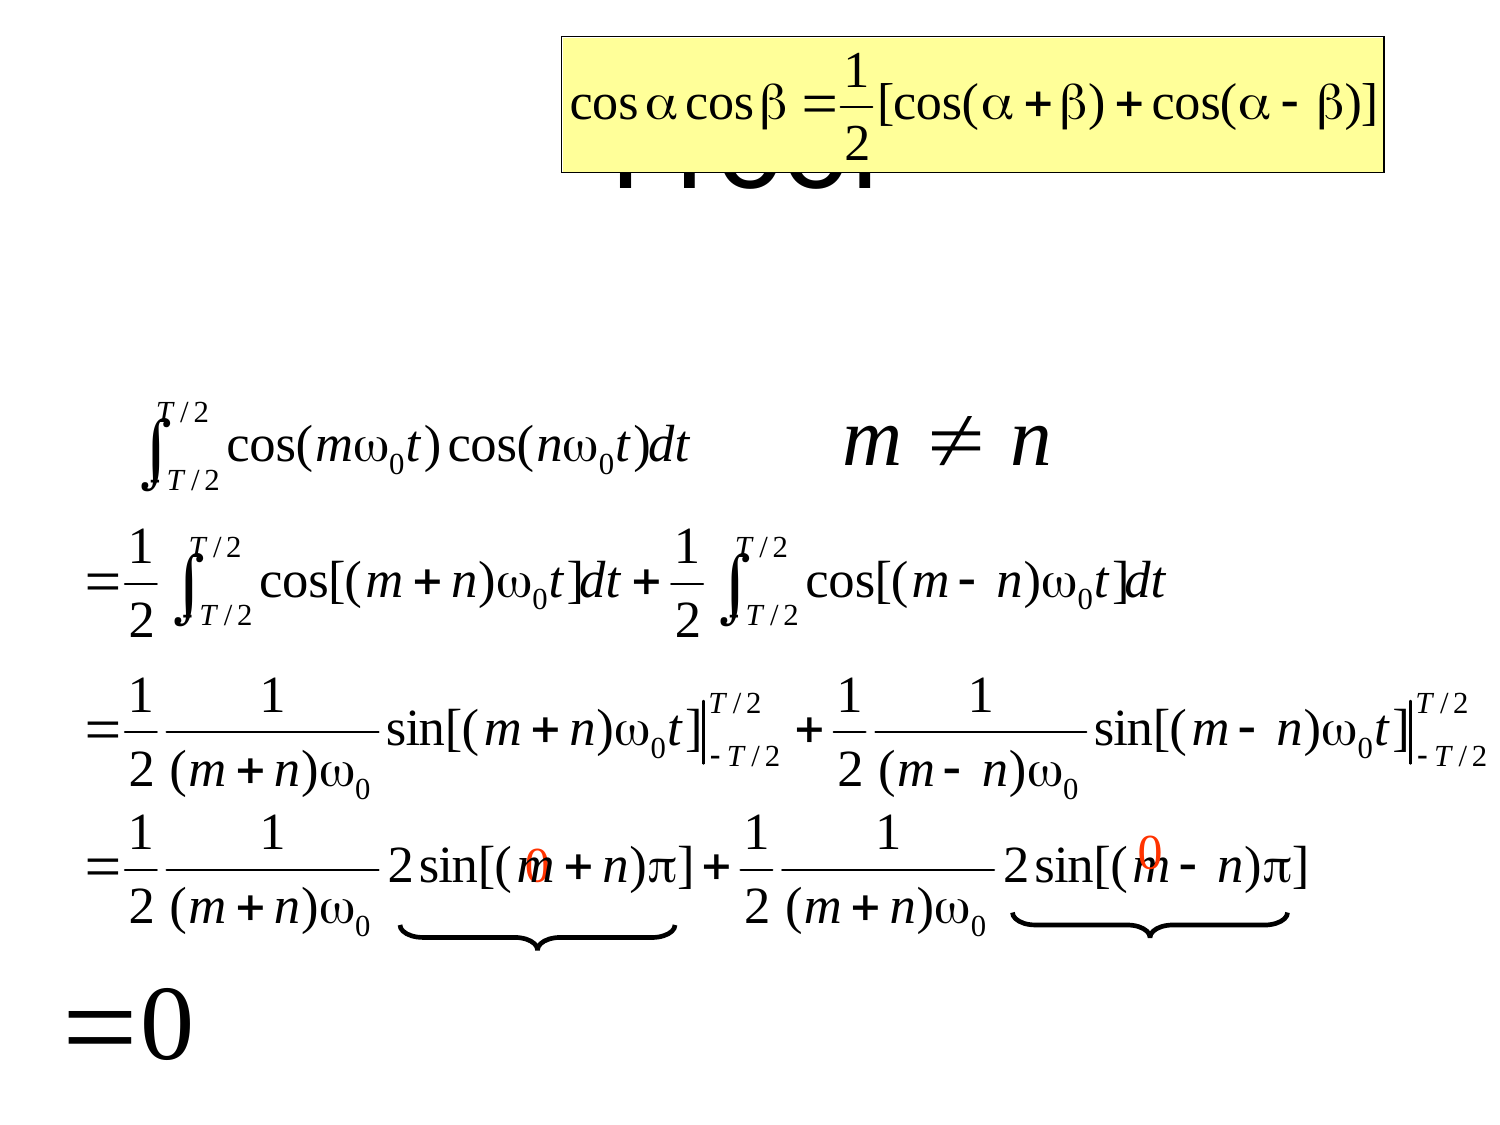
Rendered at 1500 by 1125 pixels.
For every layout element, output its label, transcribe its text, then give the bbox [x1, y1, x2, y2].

title Proof [75, 45, 1425, 233]
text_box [74, 513, 1177, 650]
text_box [74, 662, 1498, 811]
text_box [562, 37, 1384, 172]
text_box m  n [827, 375, 1067, 490]
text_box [74, 799, 1318, 949]
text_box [124, 387, 701, 501]
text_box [41, 960, 213, 1087]
